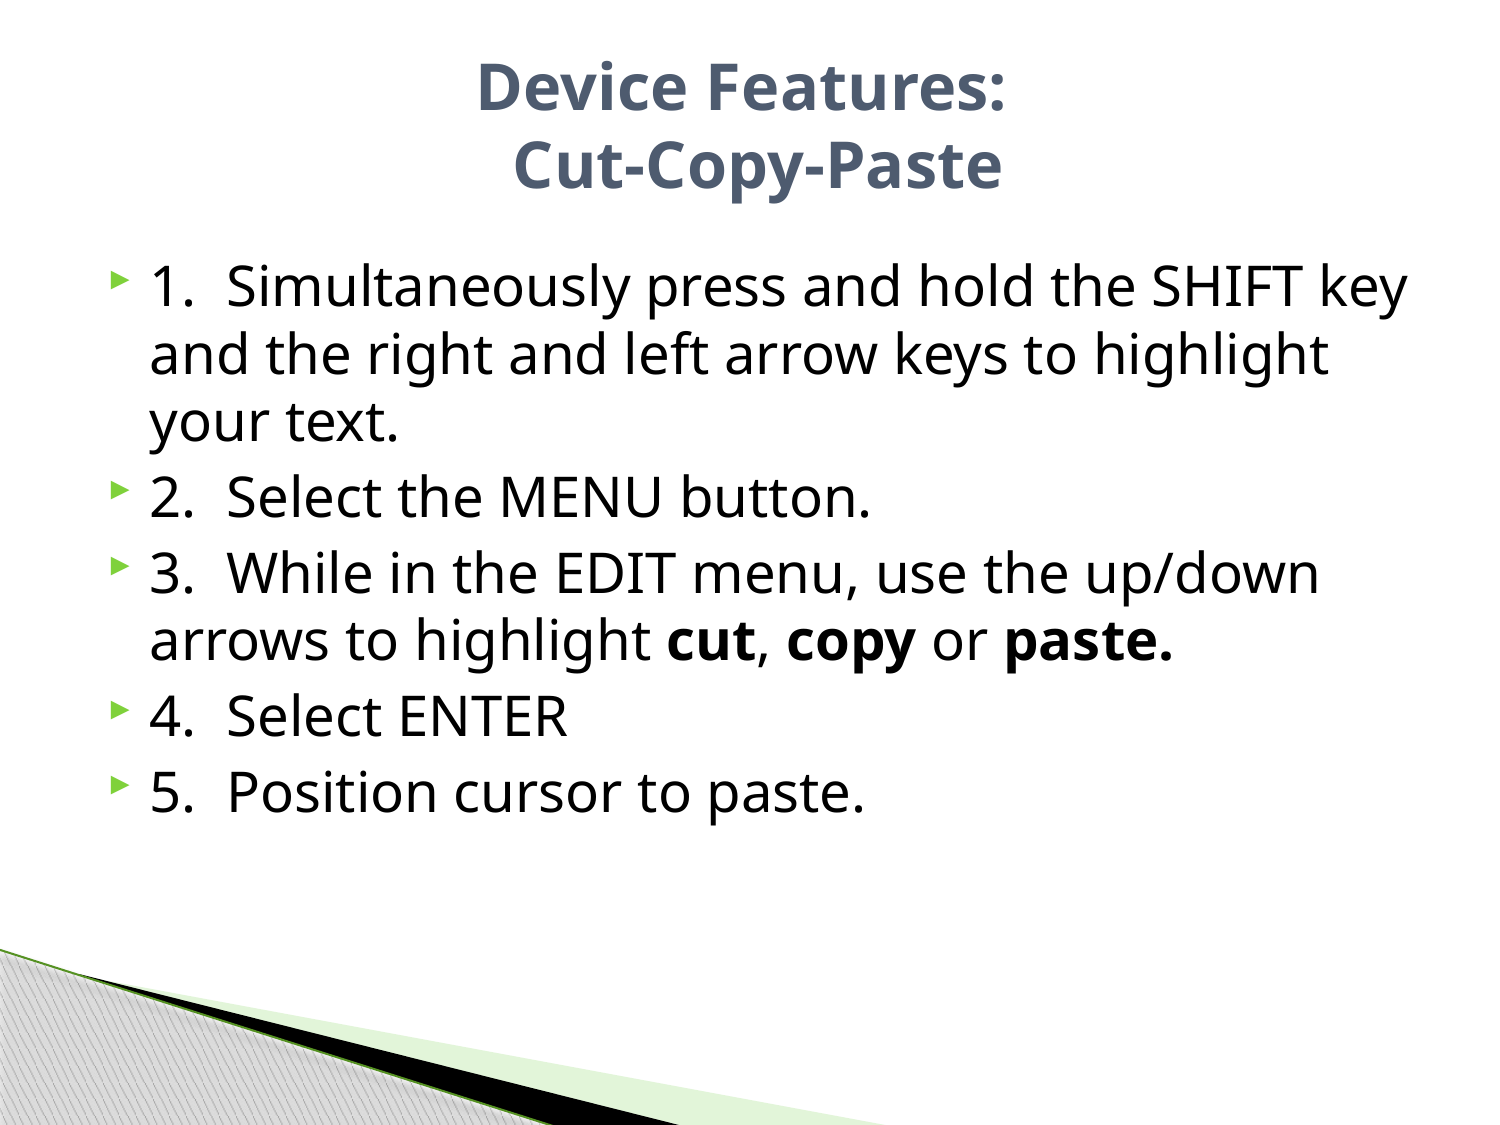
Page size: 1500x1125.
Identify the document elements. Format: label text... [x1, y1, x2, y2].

title Device Features: Cut-Copy-Paste [87, 37, 1430, 210]
list 1. Simultaneously press and hold the SHIFT key and the right and left arrow keys to highlight your text. 2. Select the MENU button. 3. While in the EDIT menu, use the up/down arrows to highlight cut, copy or paste. 4. Select ENTER 5. Position cursor to paste. [75, 243, 1425, 986]
